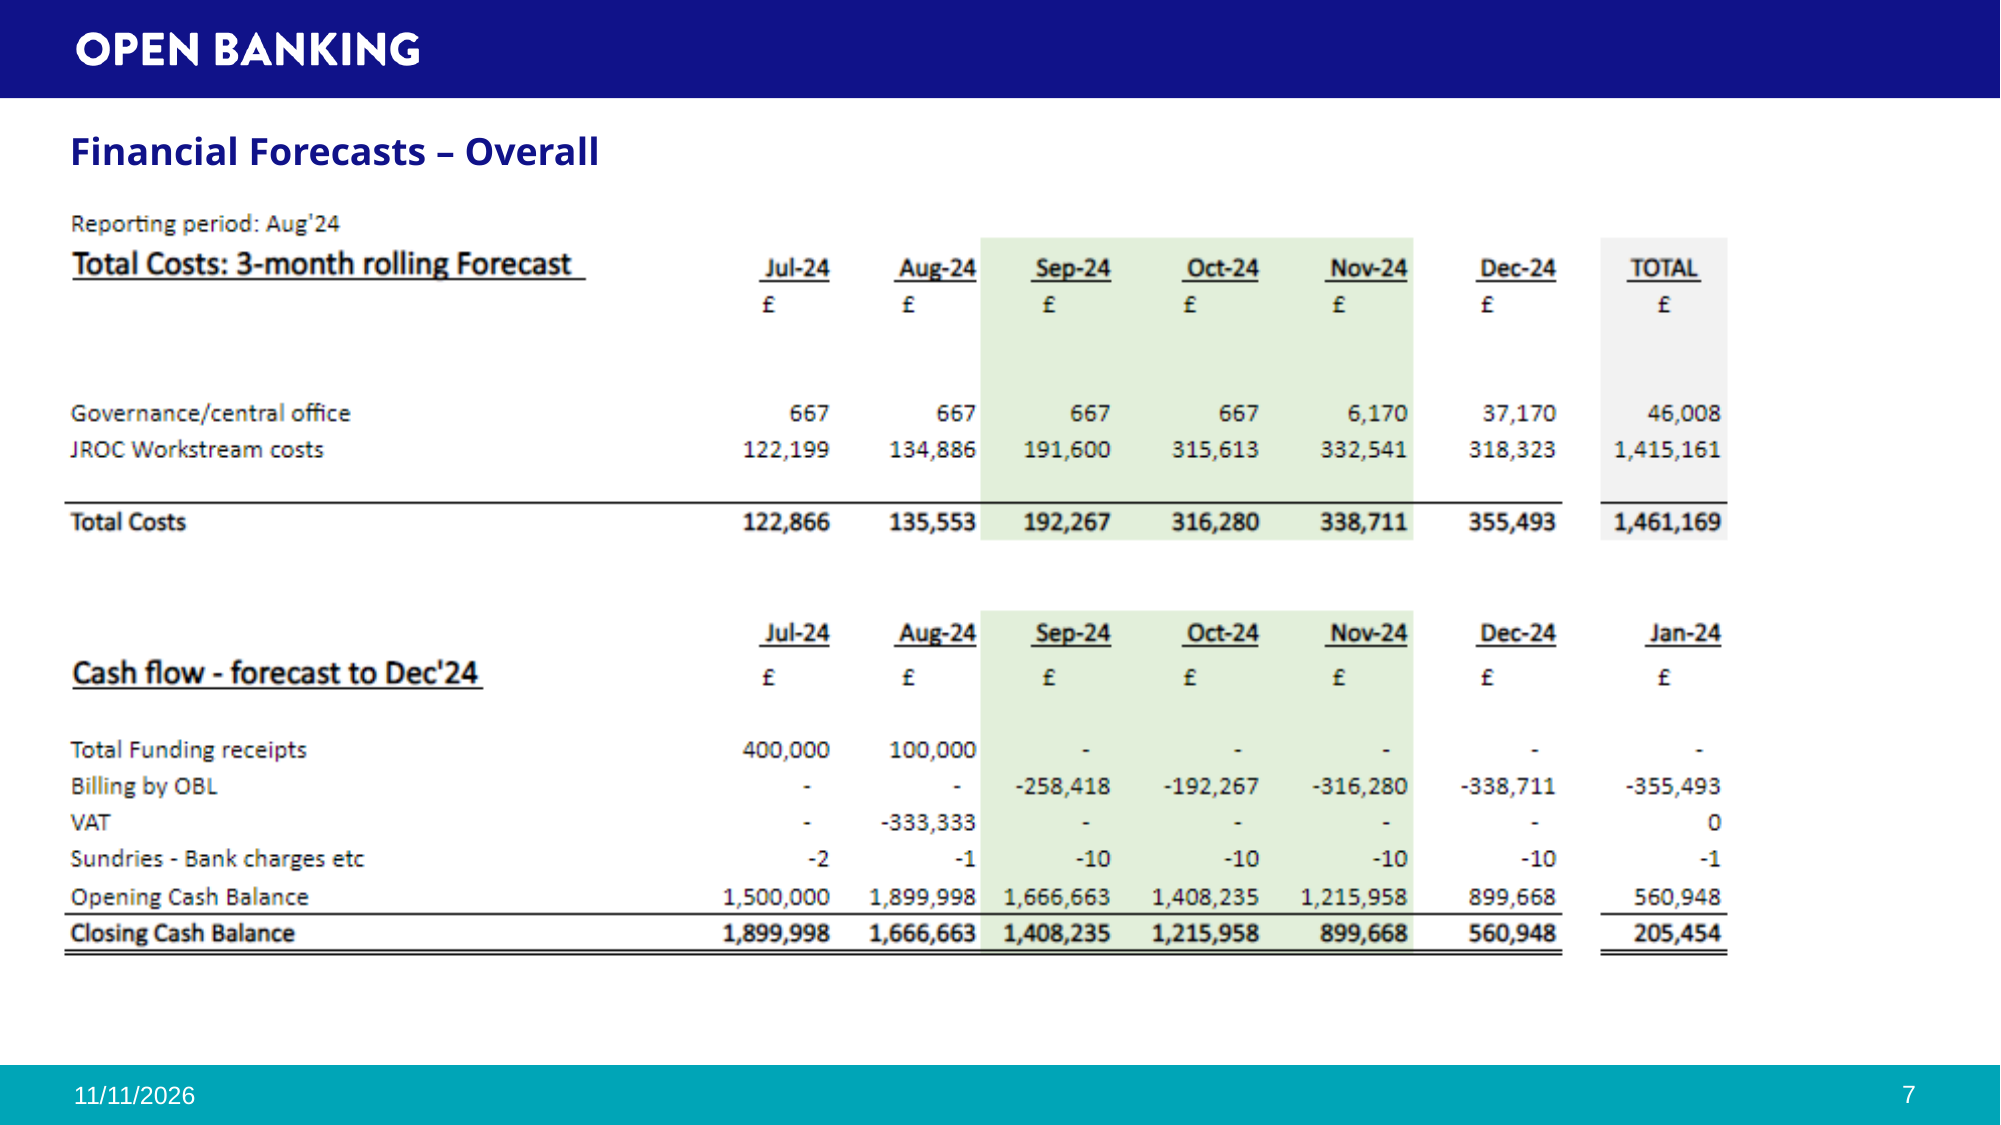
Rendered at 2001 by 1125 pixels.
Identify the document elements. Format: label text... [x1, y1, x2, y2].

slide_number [59, 1065, 509, 1125]
picture [43, 0, 452, 99]
footer [662, 1064, 1338, 1124]
slide_number 7 [1412, 1064, 1932, 1124]
title Financial Forecasts – Overall [54, 125, 1629, 207]
picture [59, 206, 1738, 974]
